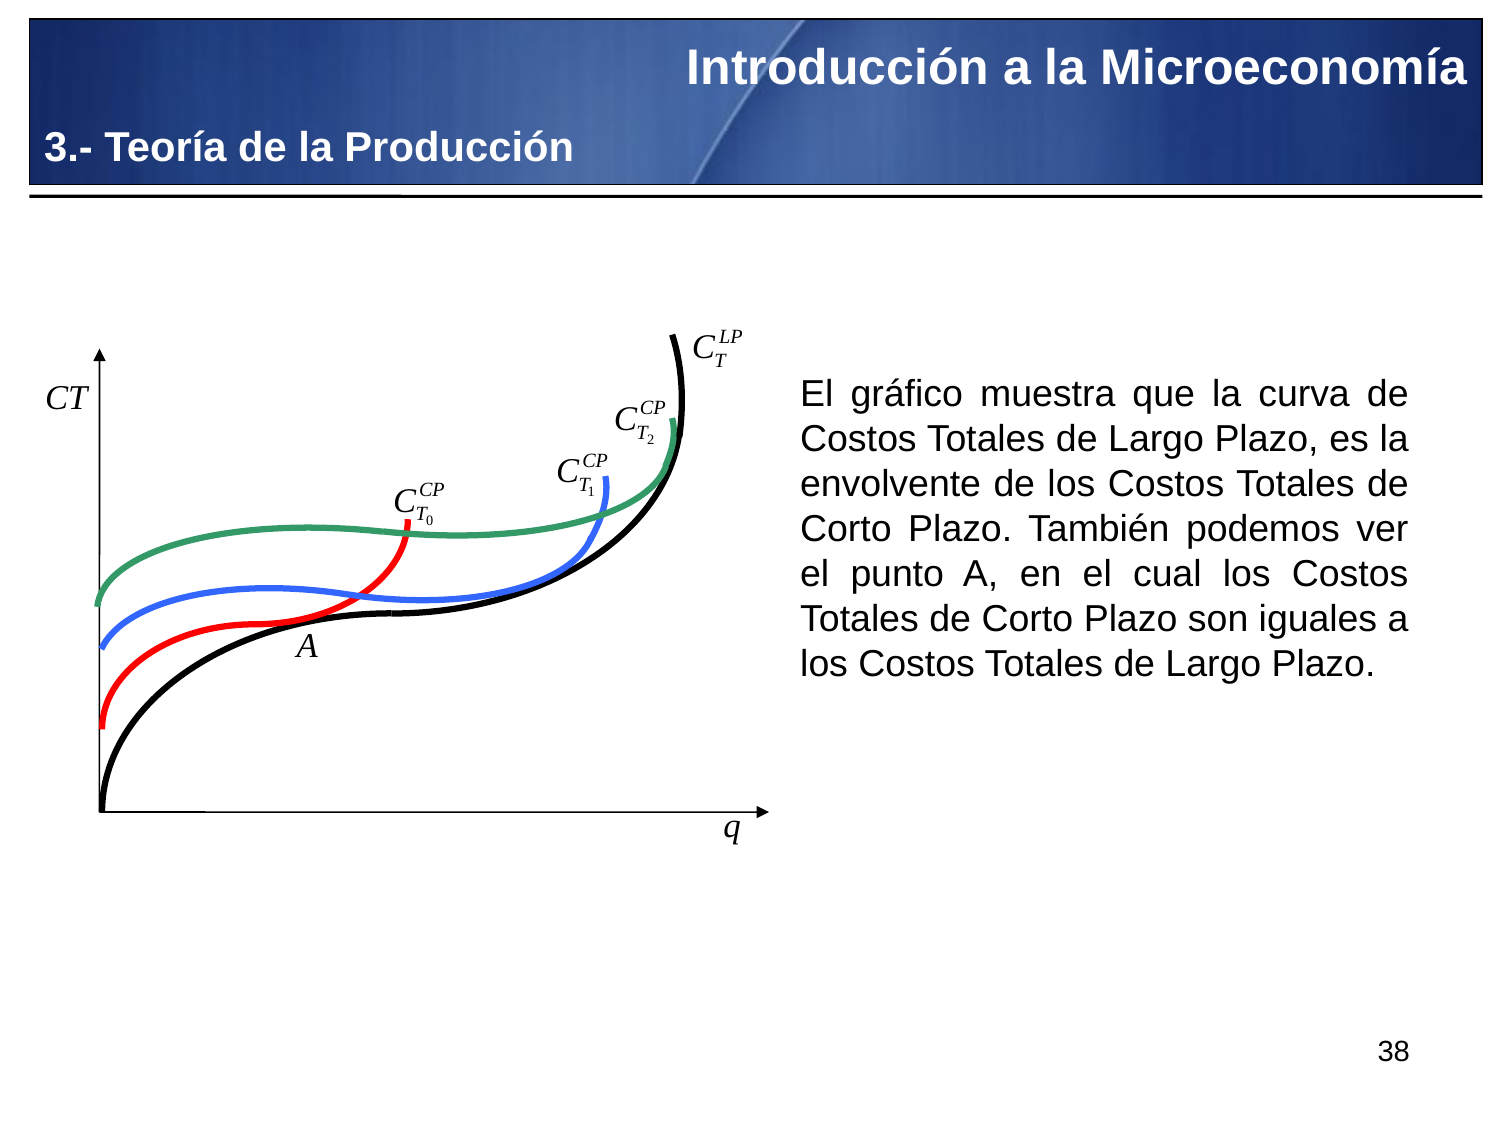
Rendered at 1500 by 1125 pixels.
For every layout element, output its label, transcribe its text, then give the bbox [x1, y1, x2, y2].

text_box El gráfico muestra que la curva de Costos Totales de Largo Plazo, es la envolvente de los Costos Totales de Corto Plazo. También podemos ver el punto A, en el cual los Costos Totales de Corto Plazo son iguales a los Costos Totales de Largo Plazo. [785, 361, 1424, 692]
text_box Introducción a la Microeconomía [608, 26, 1483, 102]
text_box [40, 302, 770, 852]
text_box 3.- Teoría de la Producción [29, 112, 632, 178]
slide_number 38 [1074, 1024, 1426, 1103]
text_box [29, 19, 1483, 185]
